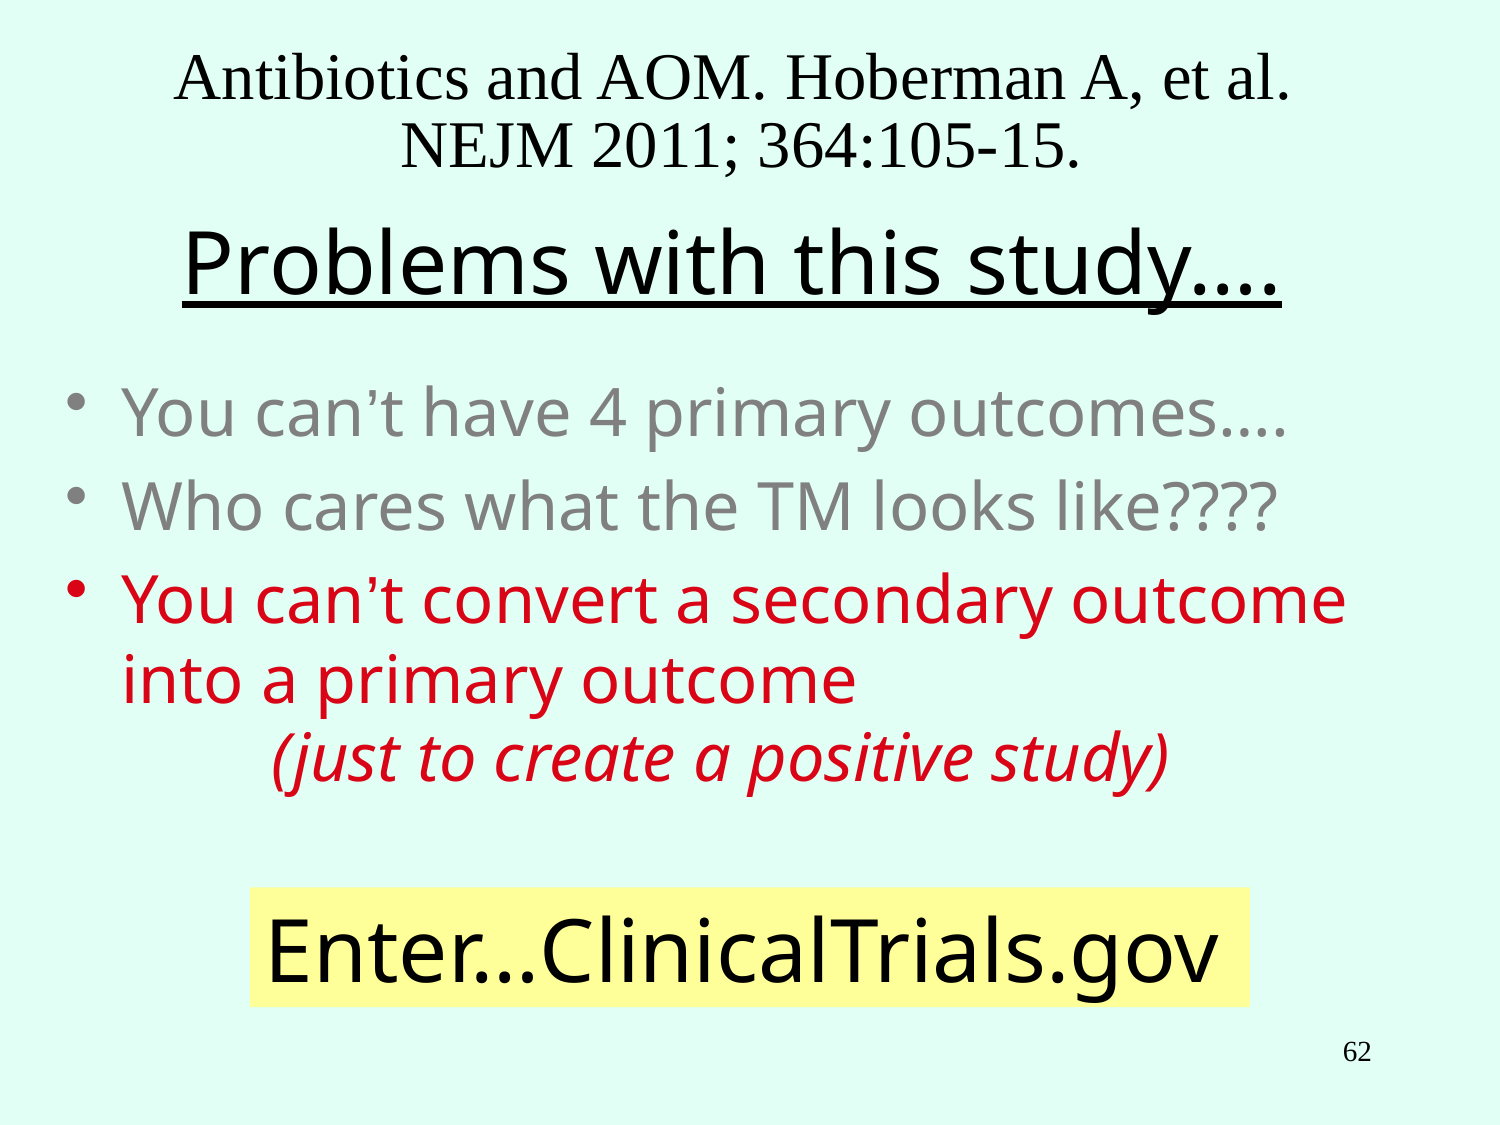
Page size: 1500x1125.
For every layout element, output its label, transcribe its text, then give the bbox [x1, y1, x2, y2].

text_box Antibiotics and AOM. Hoberman A, et al. NEJM 2011; 364:105-15. [158, 37, 1326, 188]
text_box Problems with this study…. [166, 199, 1297, 320]
slide_number 62 [1074, 1025, 1388, 1100]
text_box Enter…ClinicalTrials.gov [249, 887, 1250, 1008]
list You can’t have 4 primary outcomes…. Who cares what the TM looks like???? You can’t convert a secondary outcome into a primary outcome (just to create a positive study) [50, 362, 1475, 1000]
